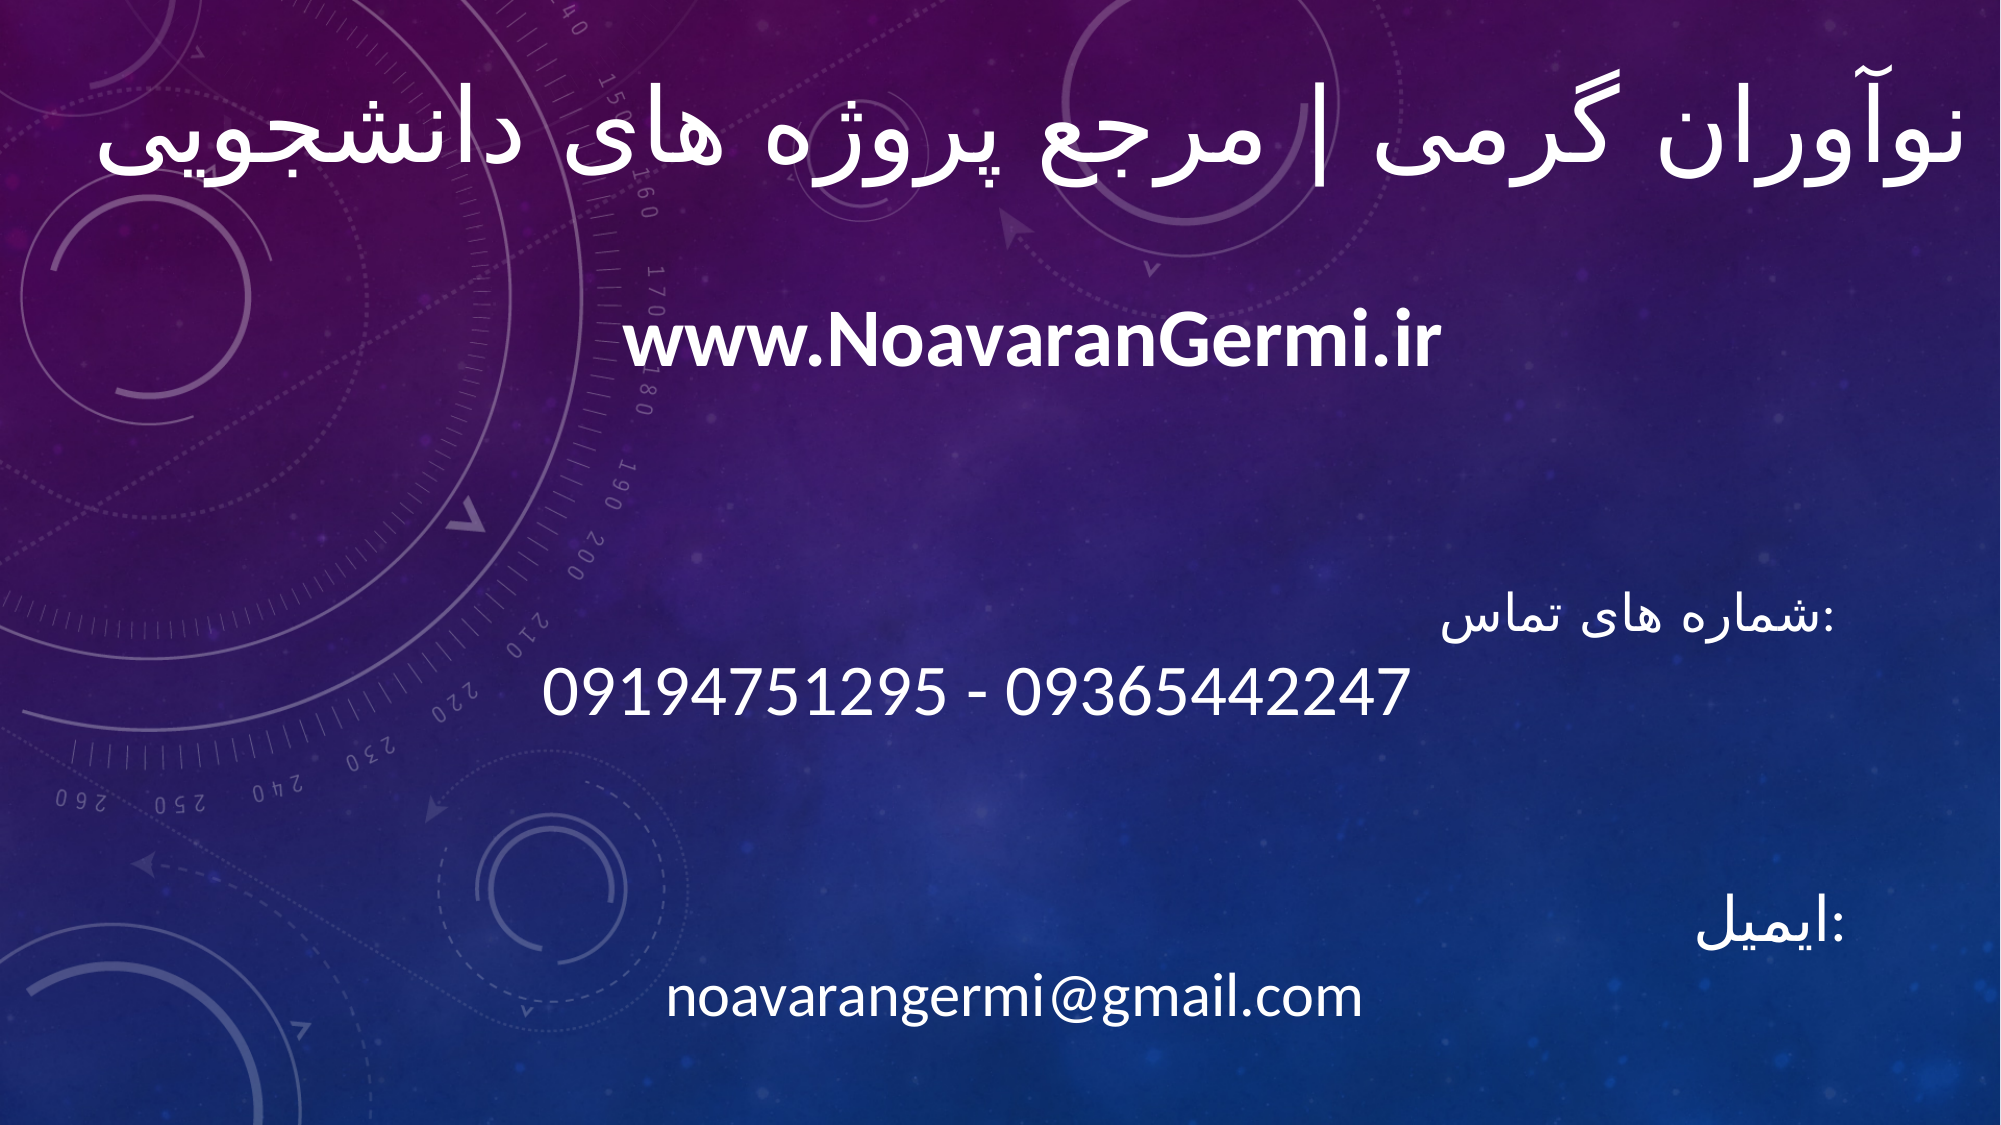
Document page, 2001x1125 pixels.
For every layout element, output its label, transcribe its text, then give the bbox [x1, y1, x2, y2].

text_box ایمیل: noavarangermi@gmail.com [365, 871, 1863, 1037]
text_box نوآوران گرمی | مرجع پروژه های دانشجویی www.NoavaranGermi.ir [50, 51, 2000, 436]
text_box شماره های تماس: 09194751295 - 09365442247 [0, 572, 1863, 738]
picture [0, 0, 2001, 1125]
